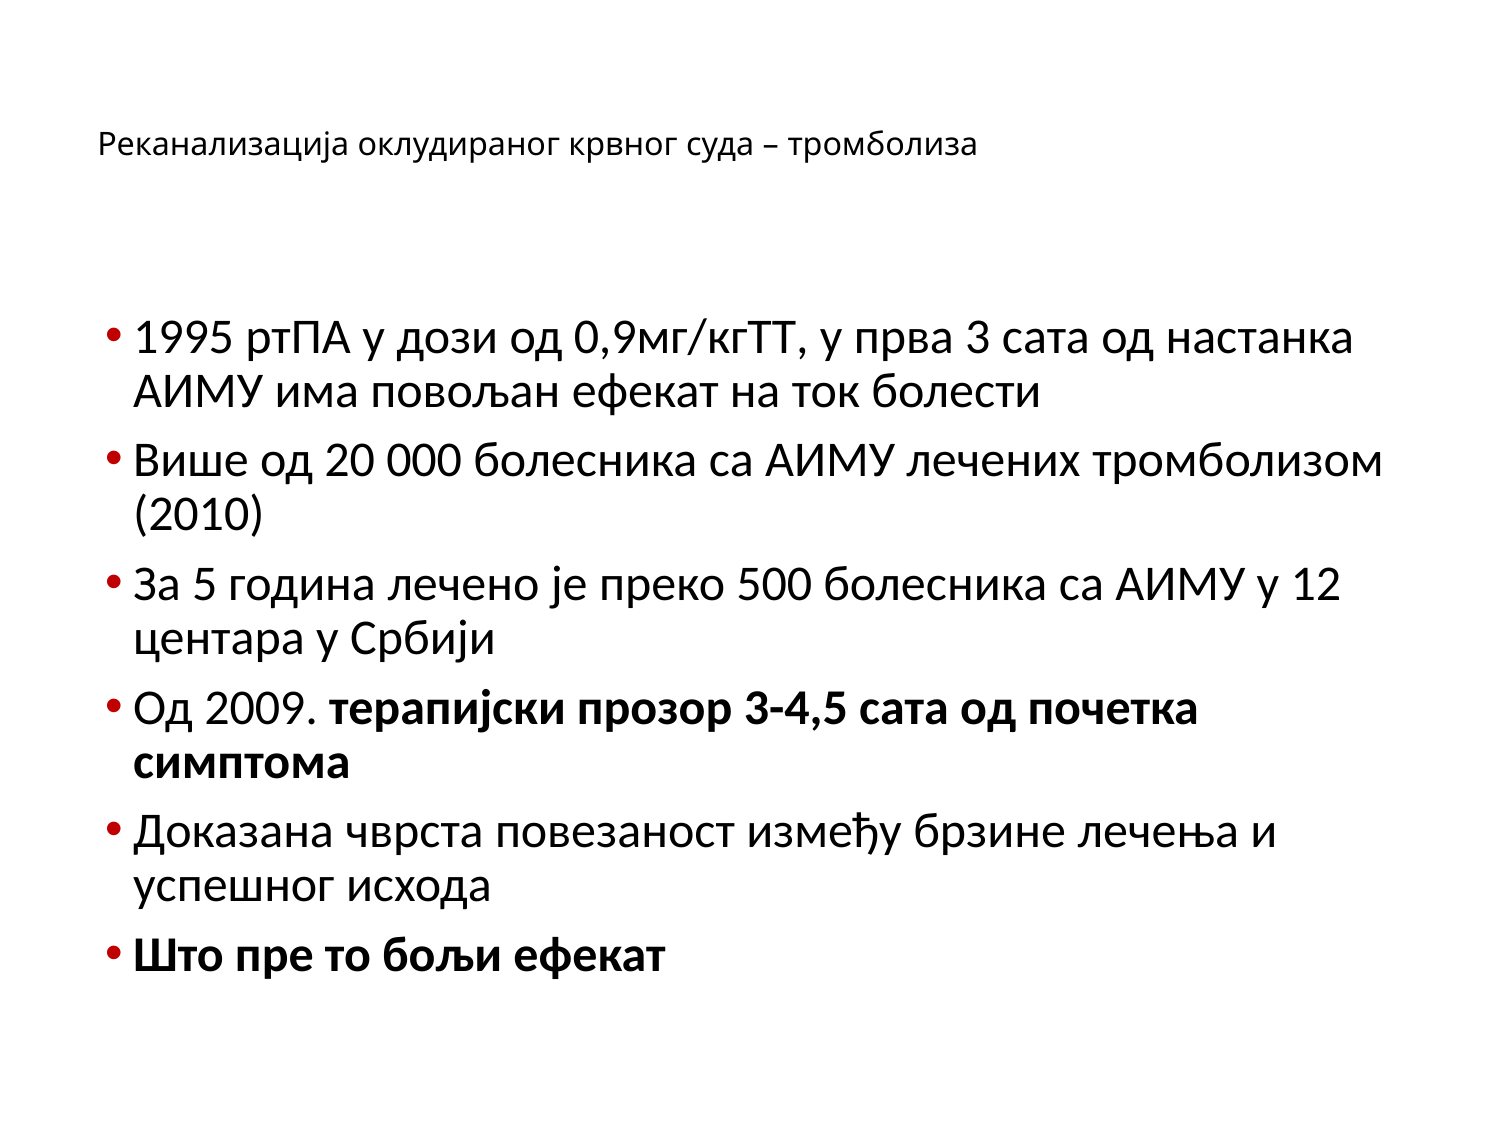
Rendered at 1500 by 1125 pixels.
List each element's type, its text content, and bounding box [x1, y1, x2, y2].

title Реканализација оклудираног крвног суда – тромболиза [82, 90, 1431, 206]
list 1995 ртПА у дози од 0,9мг/кгТТ, у прва 3 сата од настанка АИМУ има повољан ефекат на ток болести Више од 20 000 болесника са АИМУ лечених тромболизом (2010) За 5 година лечено је преко 500 болесника са АИМУ у 12 центара у Србији Од 2009. терапијски прозор 3-4,5 сата од почетка симптома Доказана чврста повезаност између брзине лечења и успешног исхода Што пре то бољи ефекат [90, 302, 1423, 1059]
